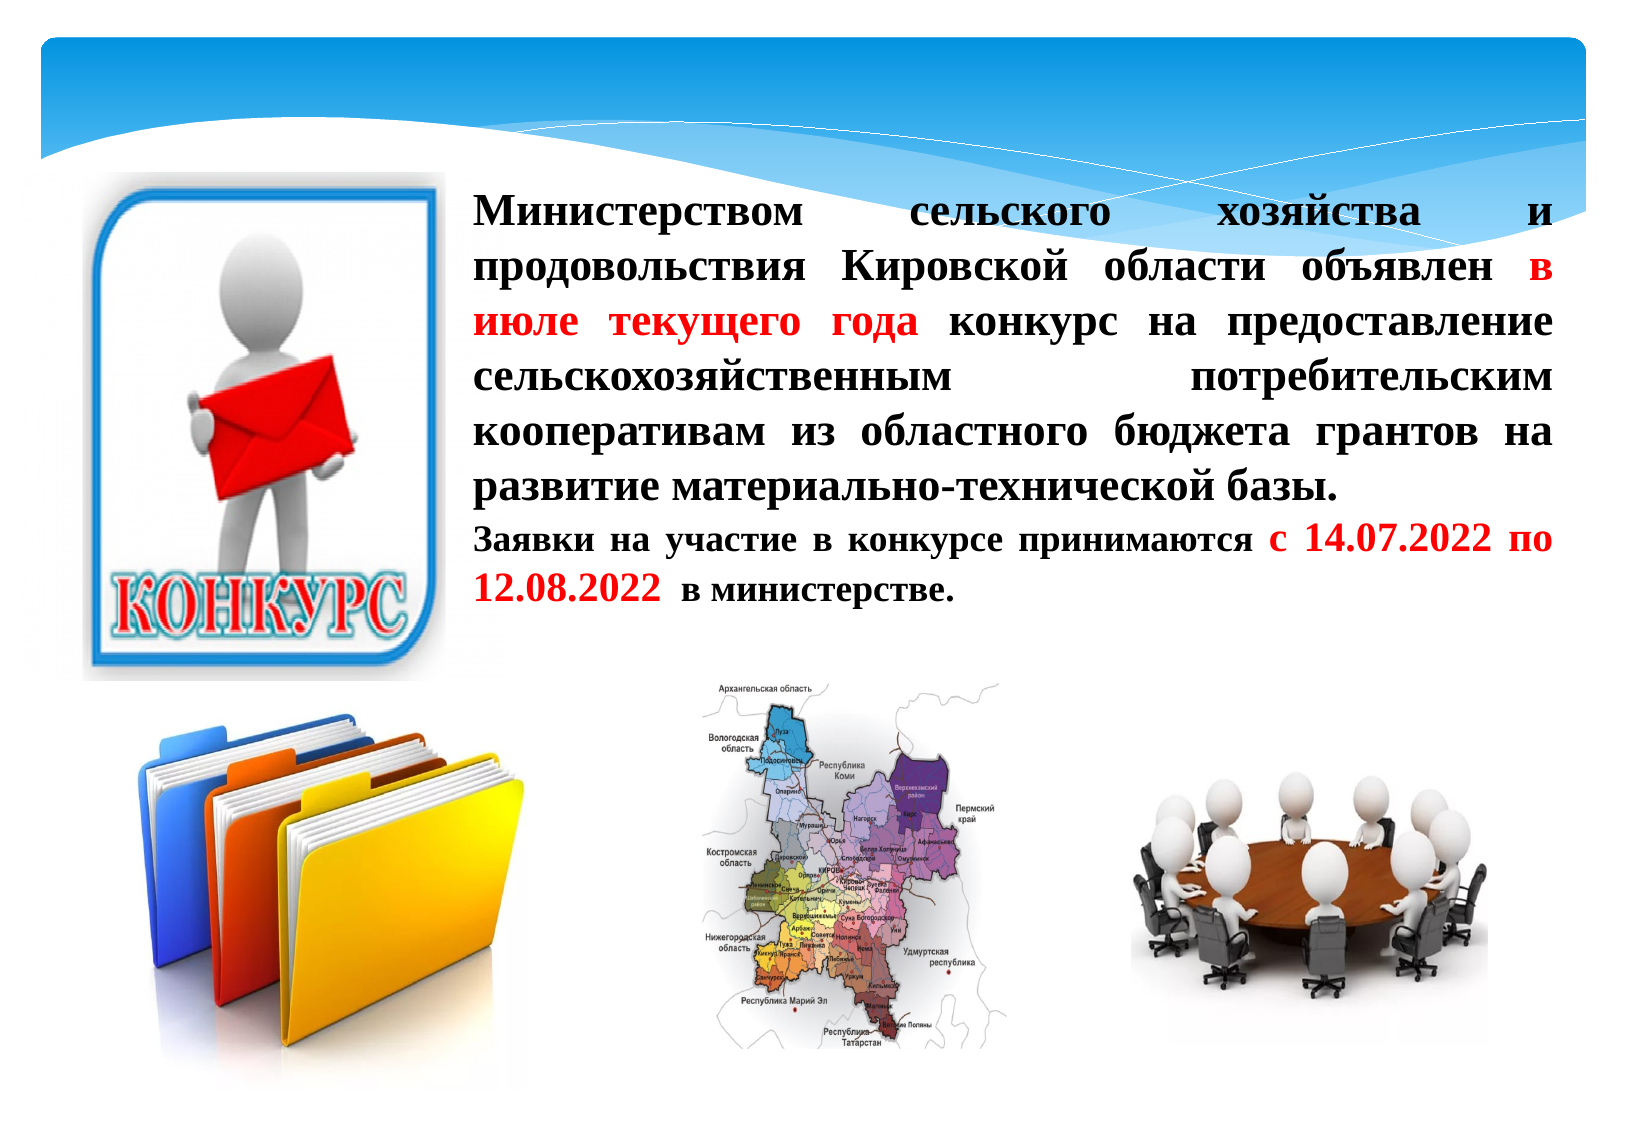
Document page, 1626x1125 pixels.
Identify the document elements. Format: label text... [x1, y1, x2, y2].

picture [20, 172, 506, 681]
text_box Министерством сельского хозяйства и продовольствия Кировской области объявлен в июле текущего года конкурс на предоставление сельскохозяйственным потребительским кооперативам из областного бюджета грантов на развитие материально-технической базы. Заявки на участие в конкурсе принимаются с 14.07.2022 по 12.08.2022 в министерстве. [508, 172, 1569, 728]
picture [79, 685, 565, 1091]
picture [701, 683, 1007, 1049]
picture [1131, 715, 1488, 1045]
